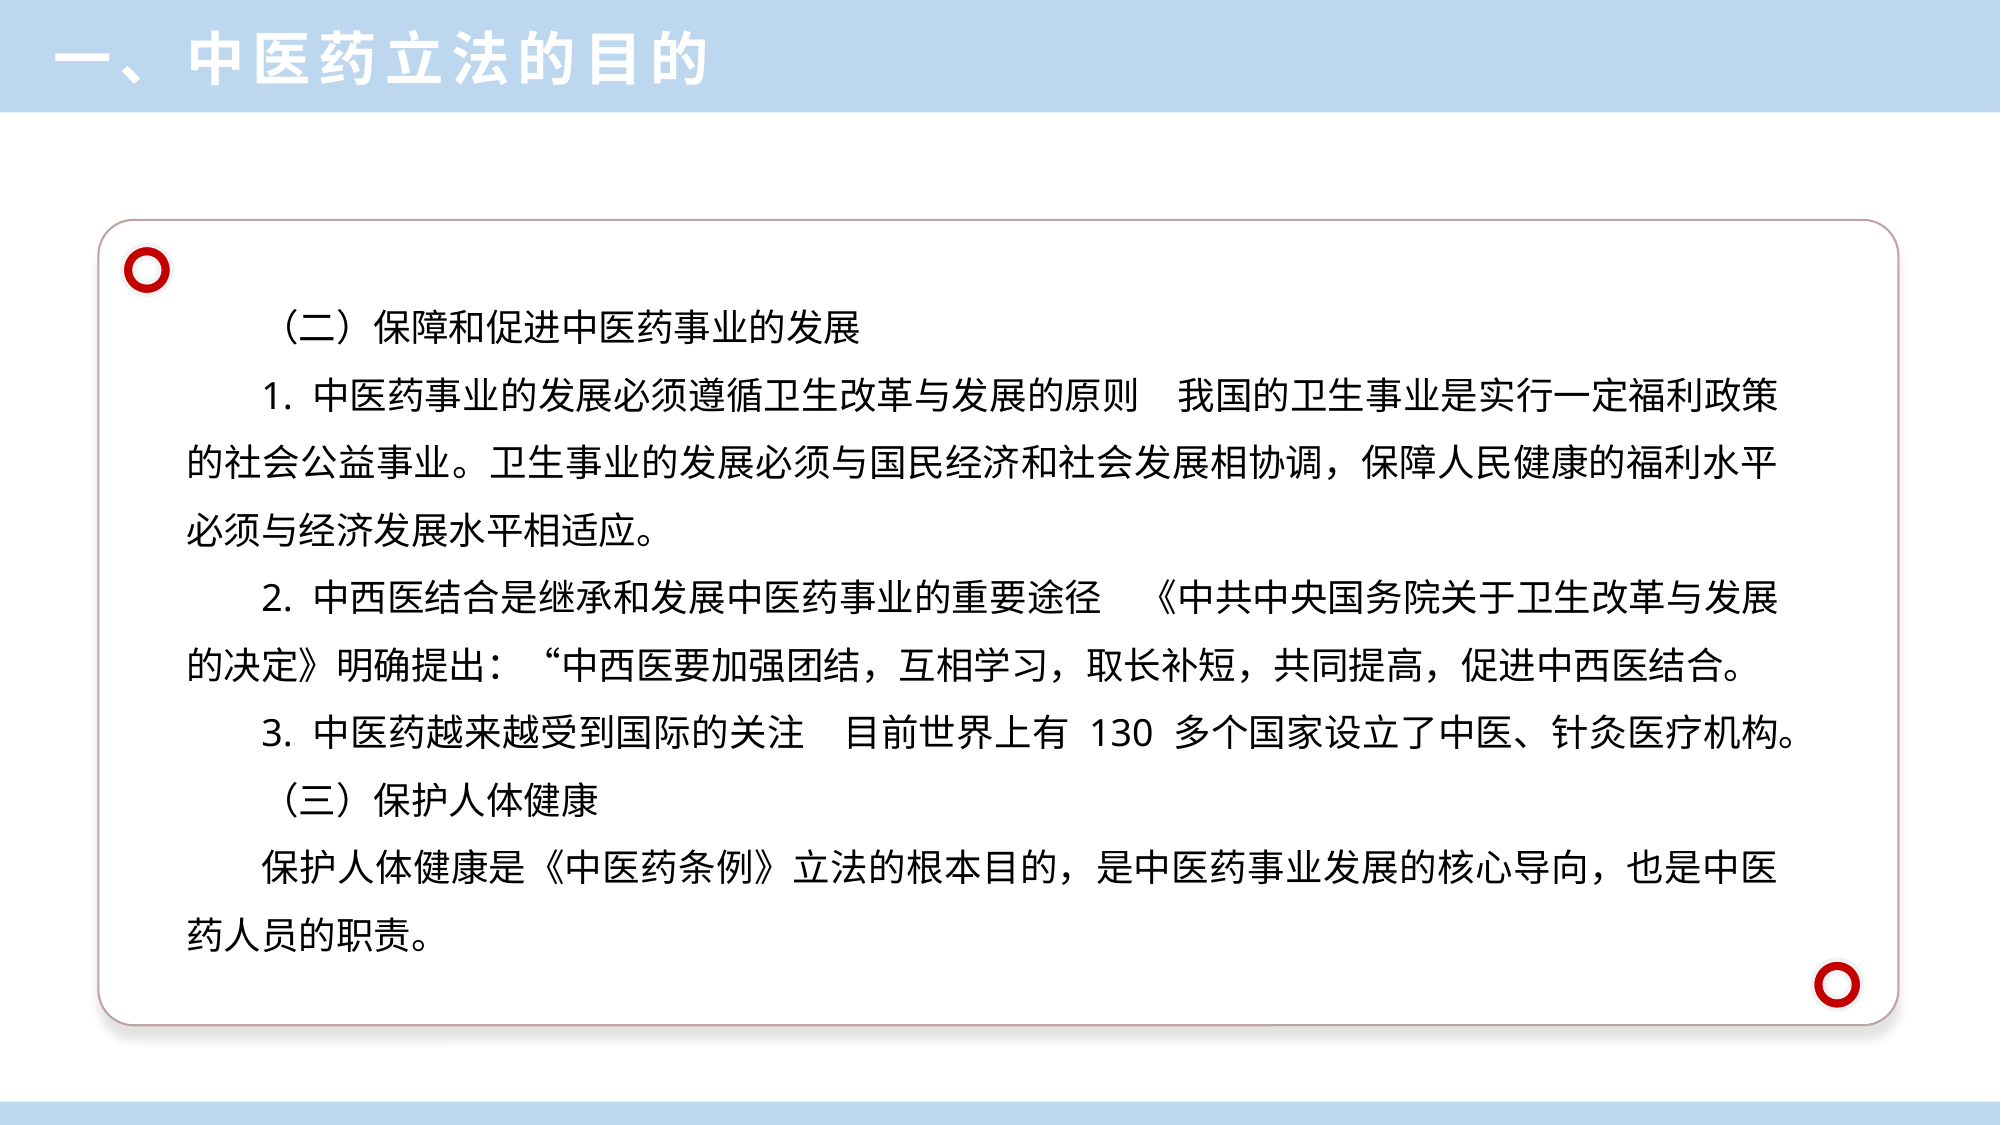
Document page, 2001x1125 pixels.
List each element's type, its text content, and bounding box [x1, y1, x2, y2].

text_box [98, 219, 1899, 1026]
text_box 一、中医药立法的目的 [41, 16, 722, 98]
